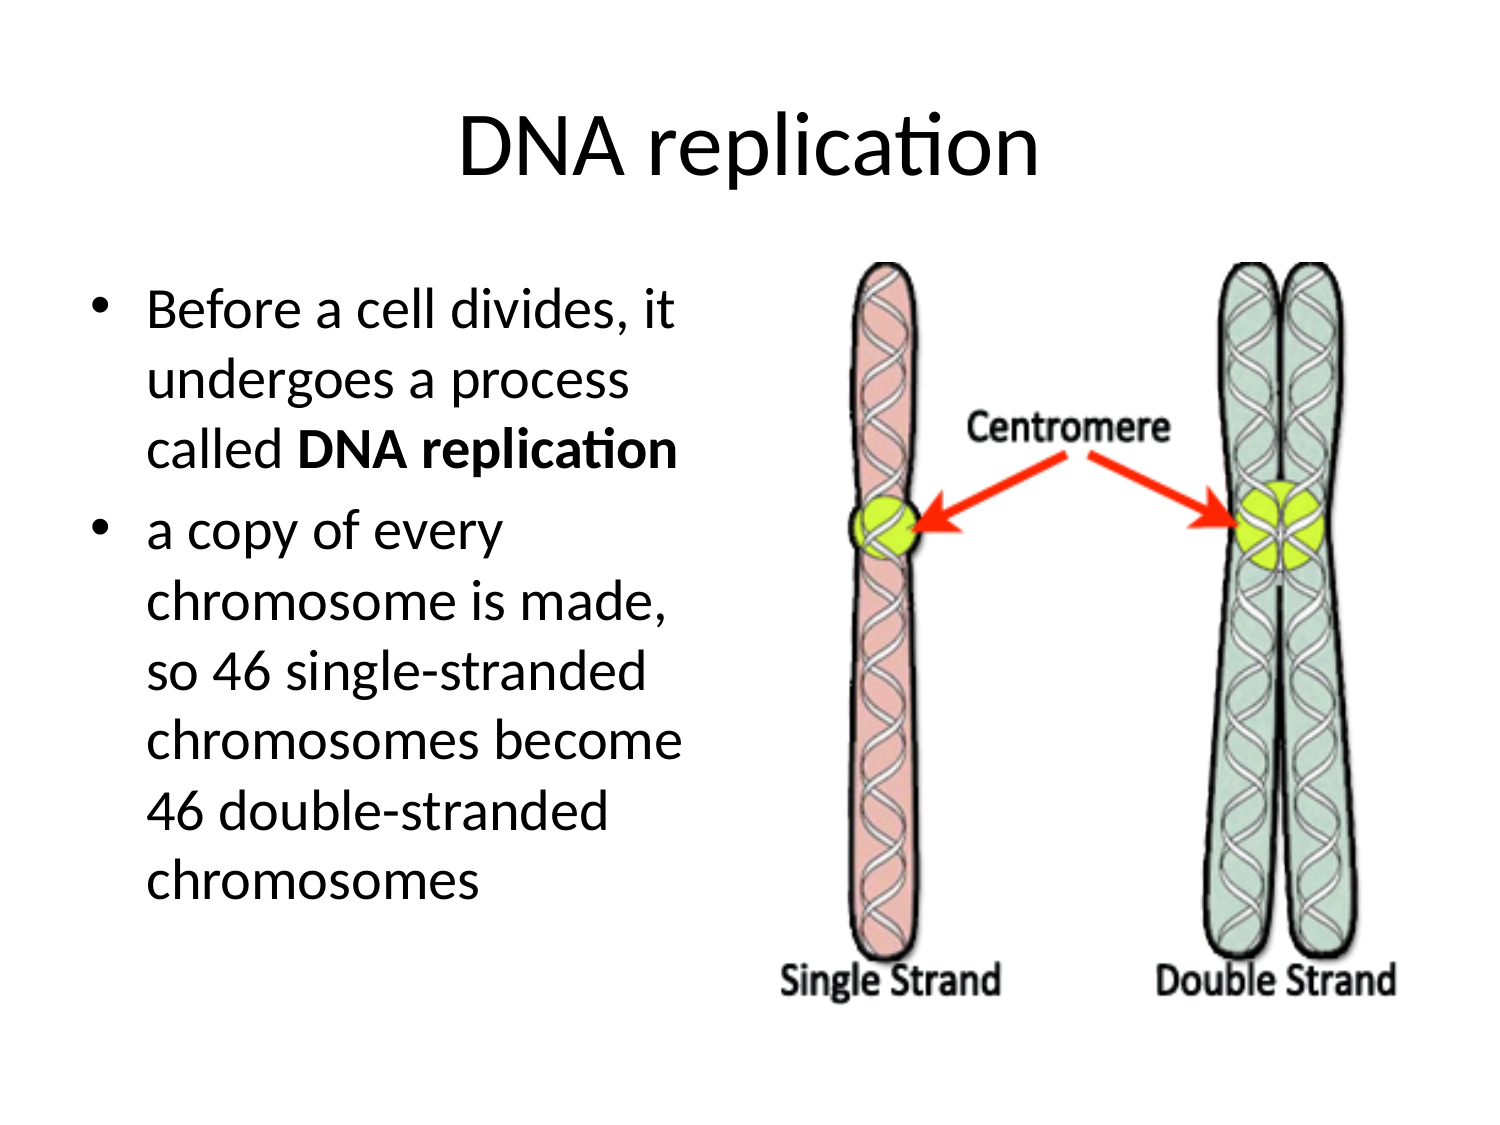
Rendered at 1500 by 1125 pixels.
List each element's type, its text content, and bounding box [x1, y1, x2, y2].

list Before a cell divides, it undergoes a process called DNA replication a copy of every chromosome is made, so 46 single-stranded chromosomes become 46 double-stranded chromosomes [75, 262, 738, 1005]
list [762, 262, 1426, 1006]
title DNA replication [75, 45, 1425, 233]
